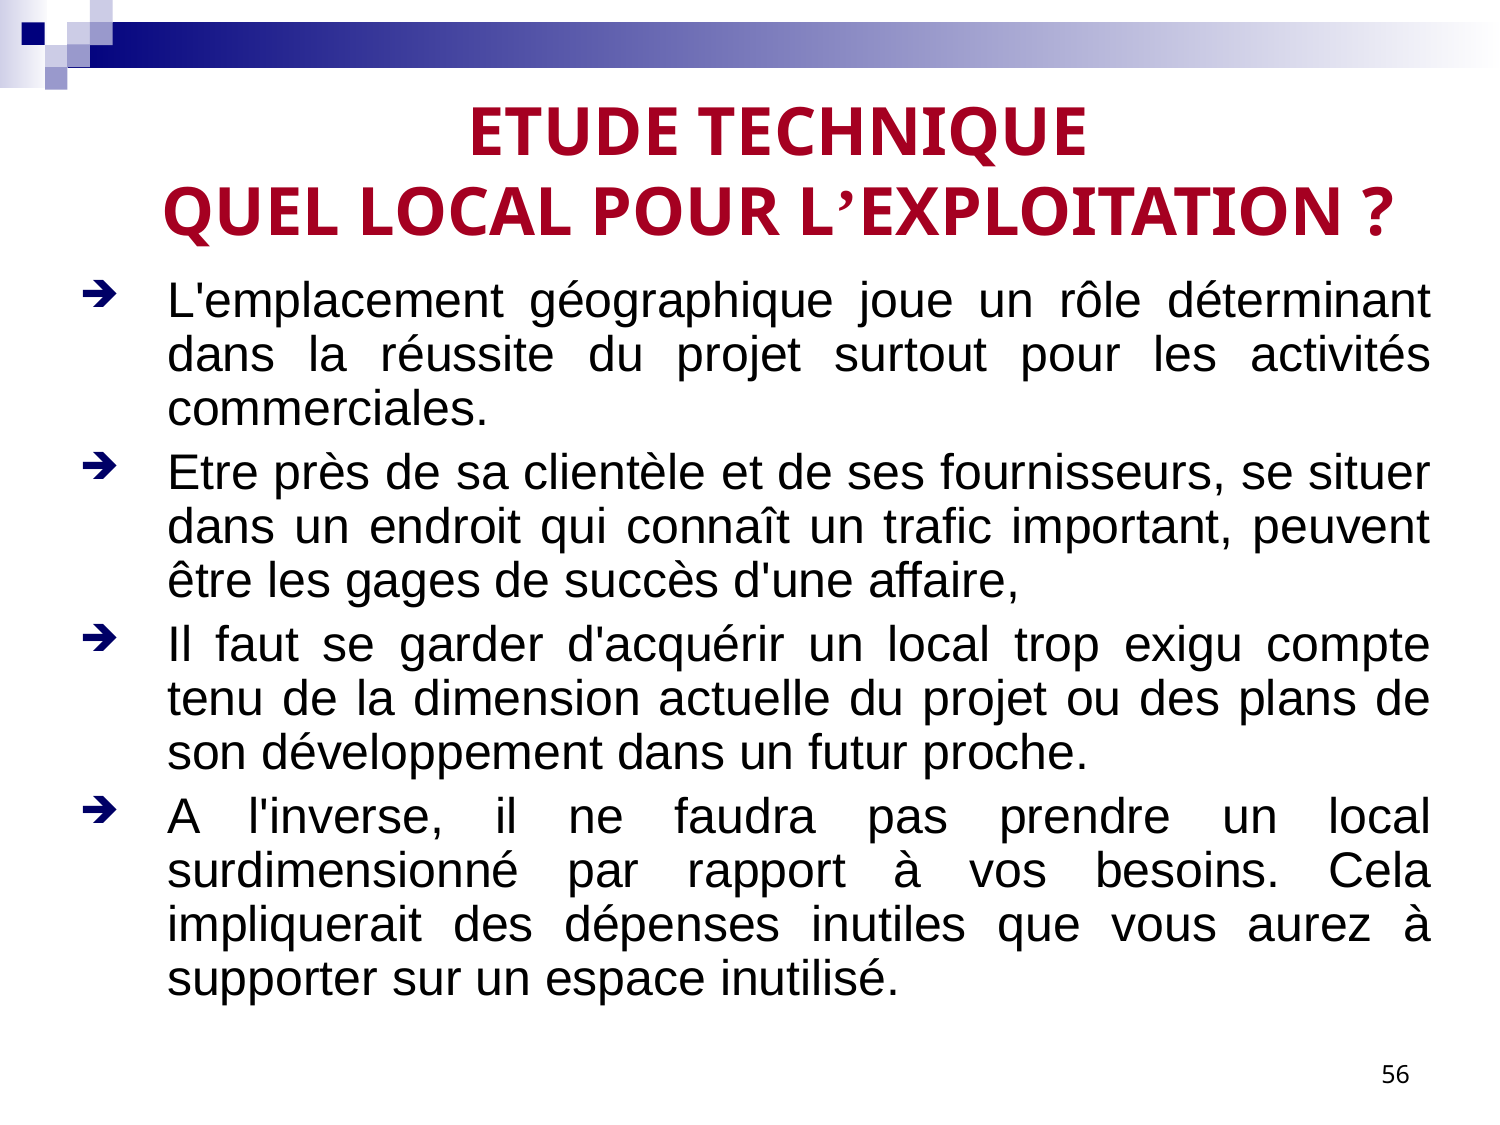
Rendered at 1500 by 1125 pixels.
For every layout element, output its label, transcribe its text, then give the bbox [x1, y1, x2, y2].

text_box ETUDE TECHNIQUE QUEL LOCAL POUR L’EXPLOITATION ? [100, 66, 1456, 272]
slide_number 56 [1074, 1025, 1425, 1100]
list L'emplacement géographique joue un rôle déterminant dans la réussite du projet surtout pour les activités commerciales. Etre près de sa clientèle et de ses fournisseurs, se situer dans un endroit qui connaît un trafic important, peuvent être les gages de succès d'une affaire, Il faut se garder d'acquérir un local trop exigu compte tenu de la dimension actuelle du projet ou des plans de son développement dans un futur proche. A l'inverse, il ne faudra pas prendre un local surdimensionné par rapport à vos besoins. Cela impliquerait des dépenses inutiles que vous aurez à supporter sur un espace inutilisé. [64, 267, 1447, 1024]
